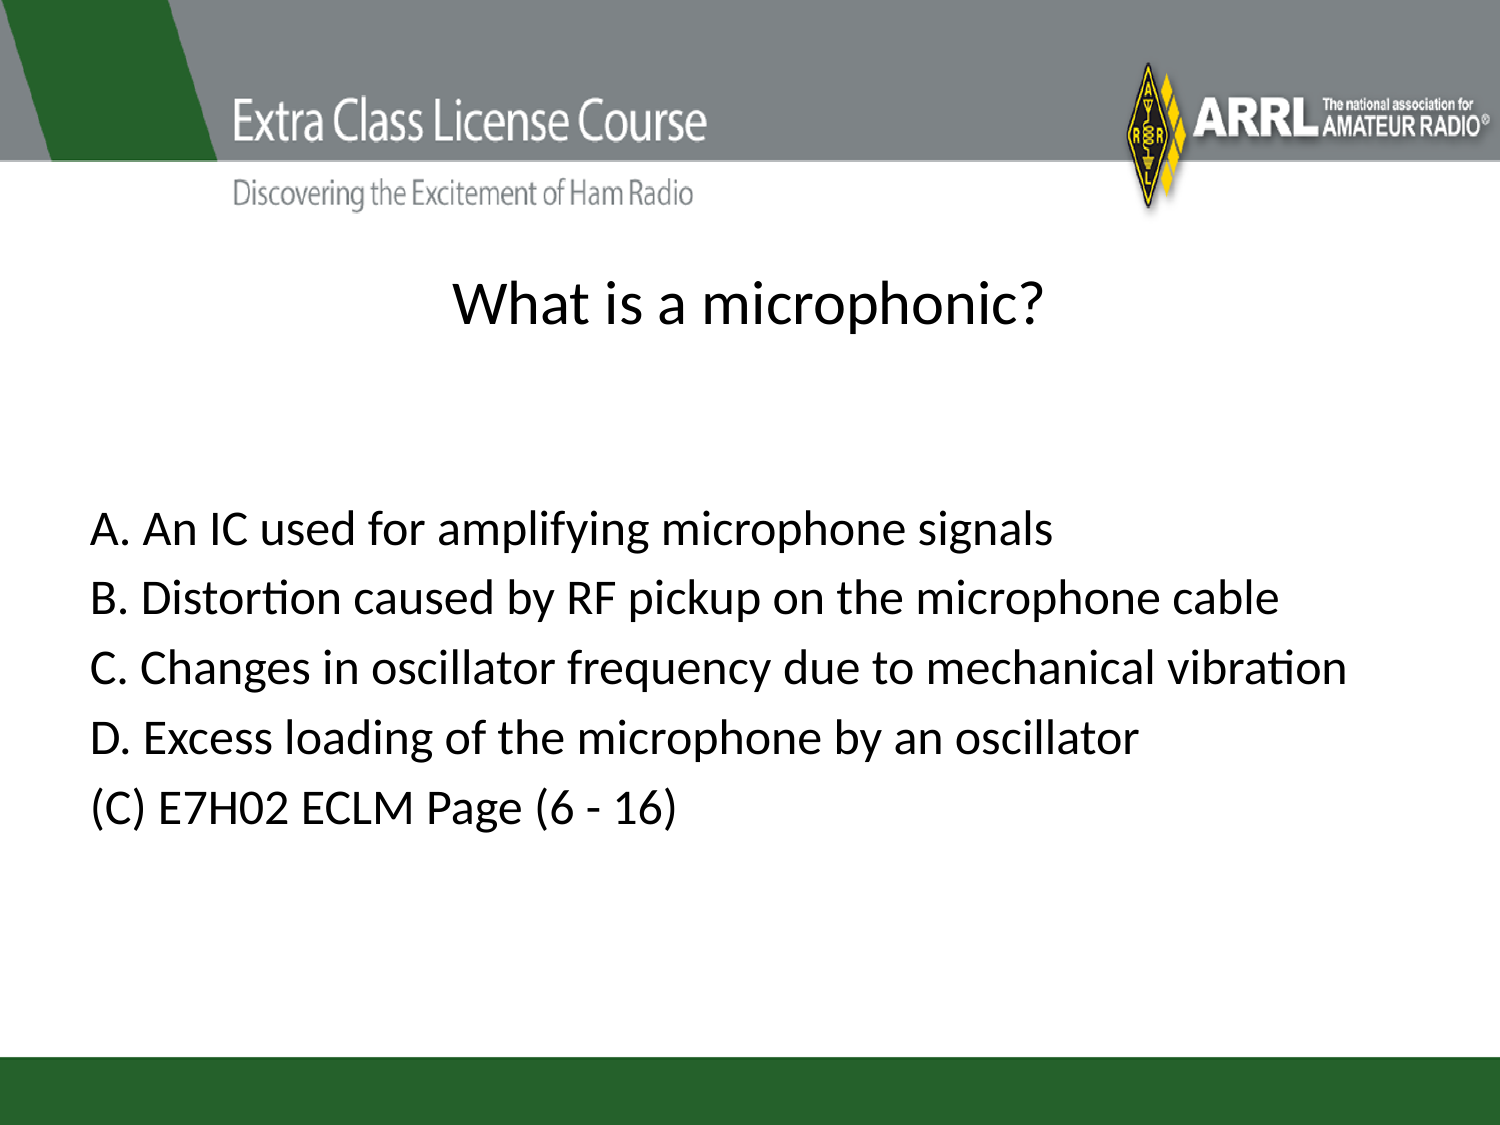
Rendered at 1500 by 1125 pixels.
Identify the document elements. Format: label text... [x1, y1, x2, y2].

title What is a microphonic? [75, 254, 1425, 435]
list A. An IC used for amplifying microphone signals B. Distortion caused by RF pickup on the microphone cable C. Changes in oscillator frequency due to mechanical vibration D. Excess loading of the microphone by an oscillator (C) E7H02 ECLM Page (6 - 16) [75, 487, 1425, 1005]
picture [0, 0, 1500, 1125]
